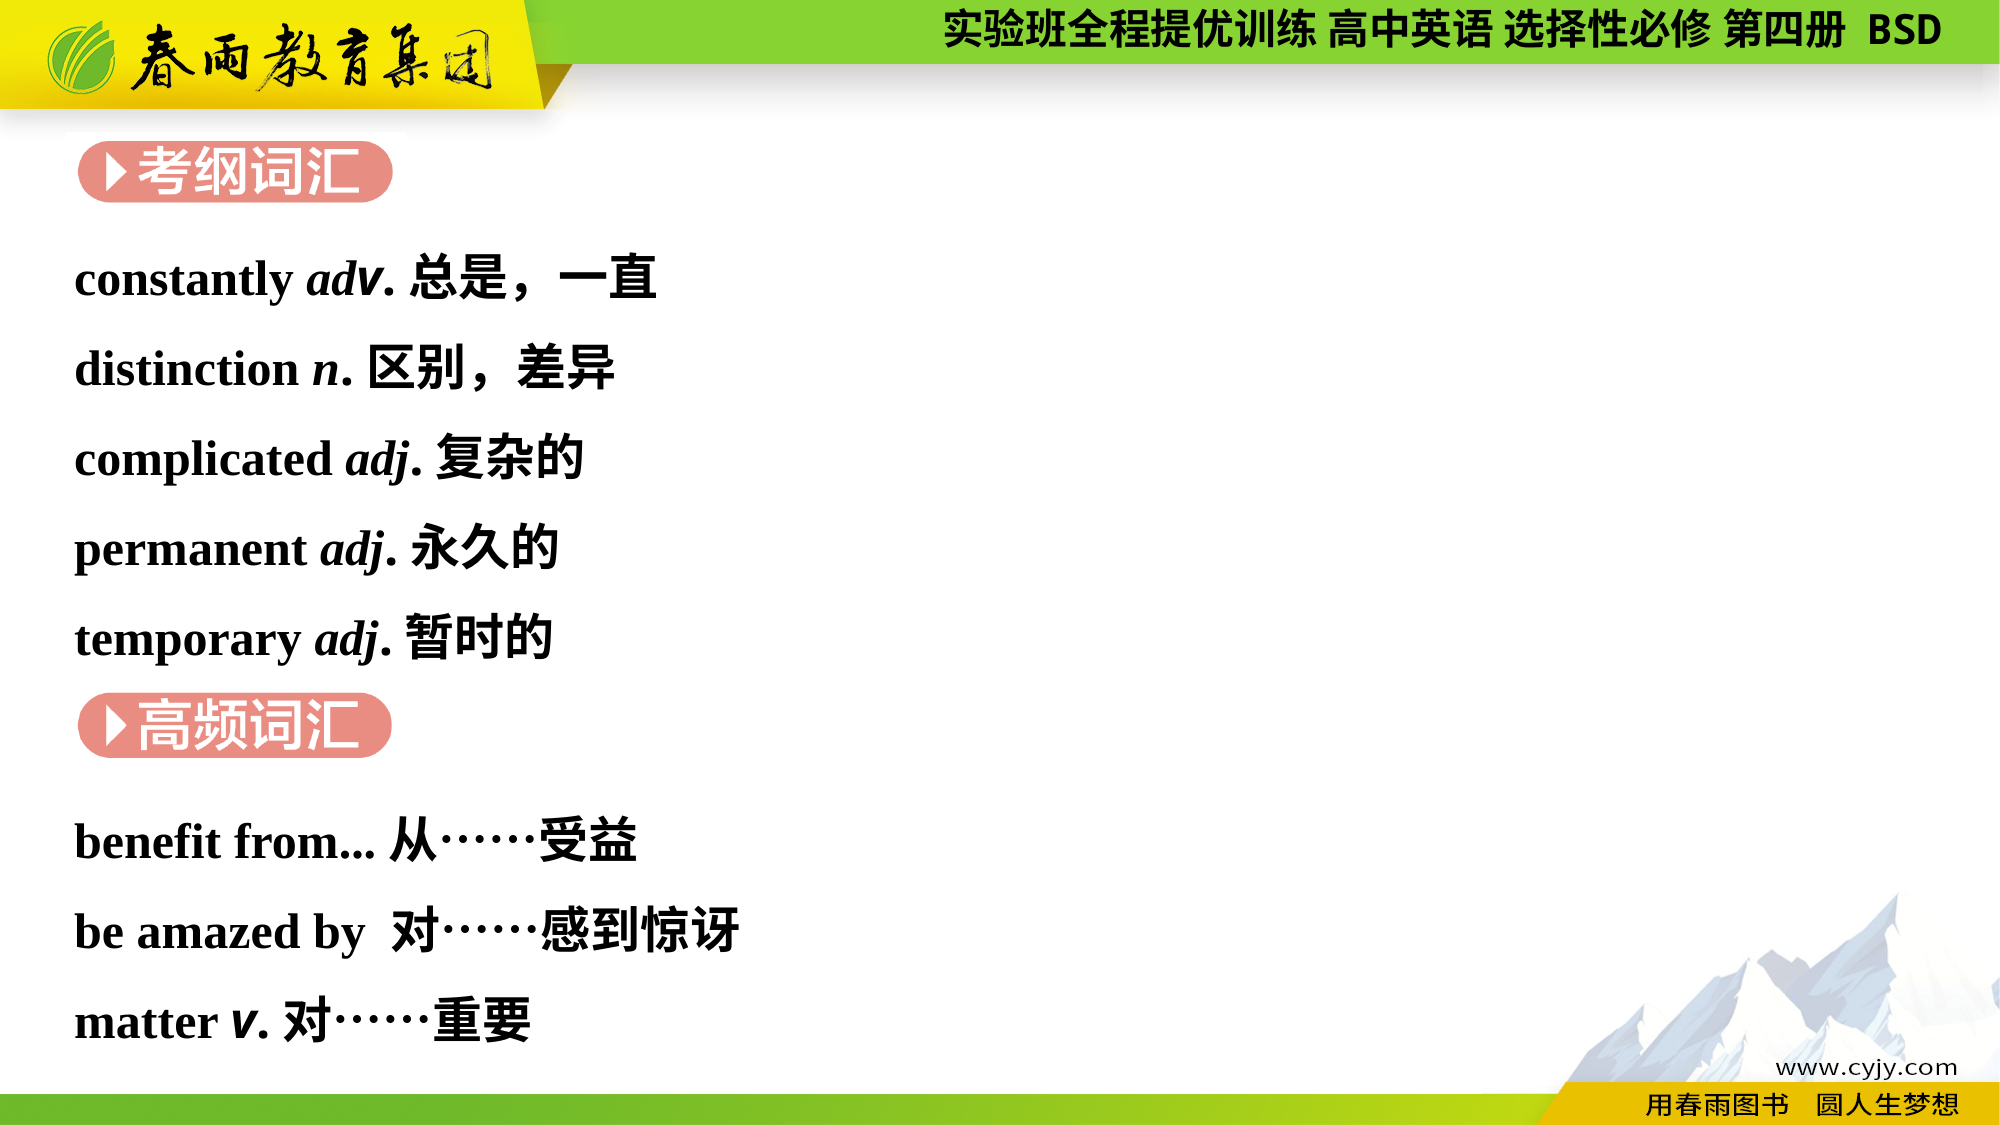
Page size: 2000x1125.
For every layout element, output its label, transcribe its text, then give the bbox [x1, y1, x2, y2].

list constantly adv.总是，一直 distinction n.区别，差异 complicated adj.复杂的 permanent adj.永久的 temporary adj.暂时的 [59, 208, 1944, 678]
picture [0, 0, 2000, 1125]
text_box benefit from...从……受益 be amazed by 对……感到惊讶 matter v.对……重要 [59, 770, 1944, 1056]
